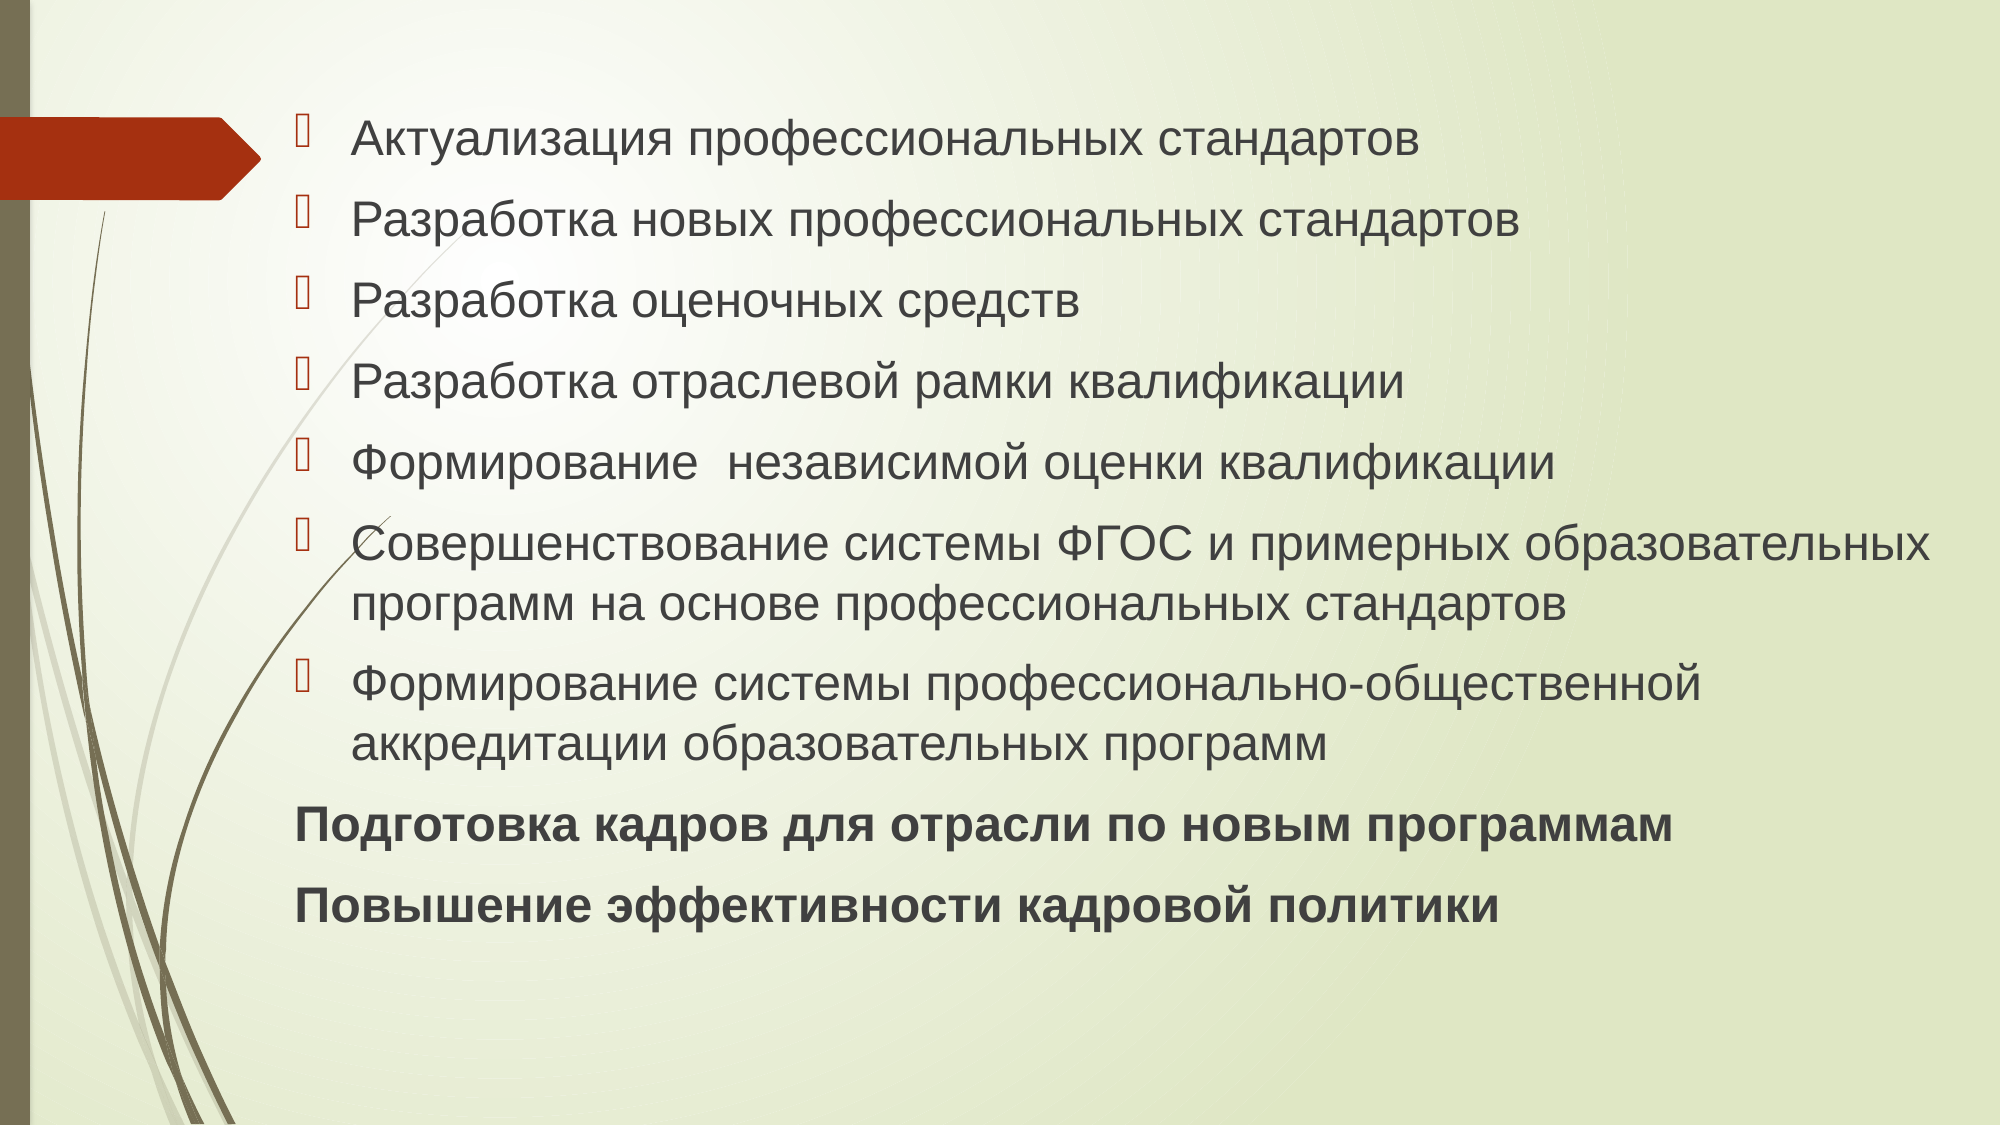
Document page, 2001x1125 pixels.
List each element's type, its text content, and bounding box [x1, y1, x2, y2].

list Актуализация профессиональных стандартов Разработка новых профессиональных стандартов Разработка оценочных средств Разработка отраслевой рамки квалификации Формирование независимой оценки квалификации Совершенствование системы ФГОС и примерных образовательных программ на основе профессиональных стандартов Формирование системы профессионально-общественной аккредитации образовательных программ Подготовка кадров для отрасли по новым программам Повышение эффективности кадровой политики [279, 98, 2000, 1000]
